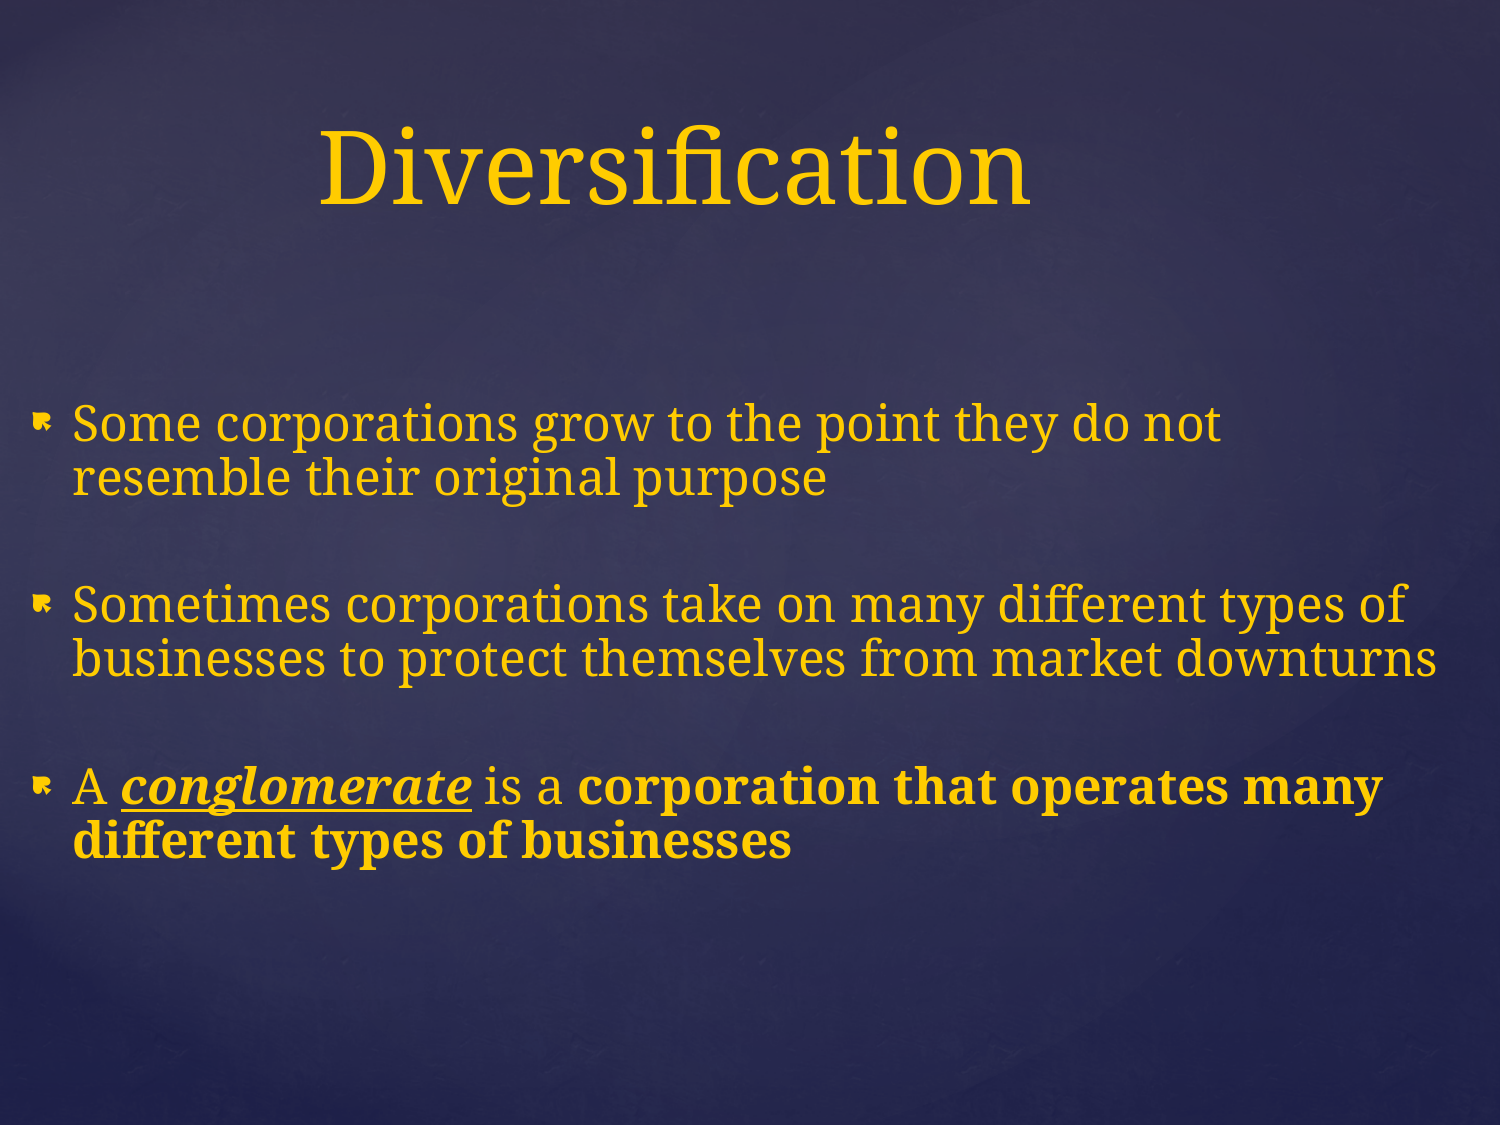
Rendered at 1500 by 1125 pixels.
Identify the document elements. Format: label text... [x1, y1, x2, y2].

list Some corporations grow to the point they do not resemble their original purpose Sometimes corporations take on many different types of businesses to protect themselves from market downturns A conglomerate is a corporation that operates many different types of businesses [12, 262, 1463, 1005]
title Diversification [0, 45, 1350, 233]
